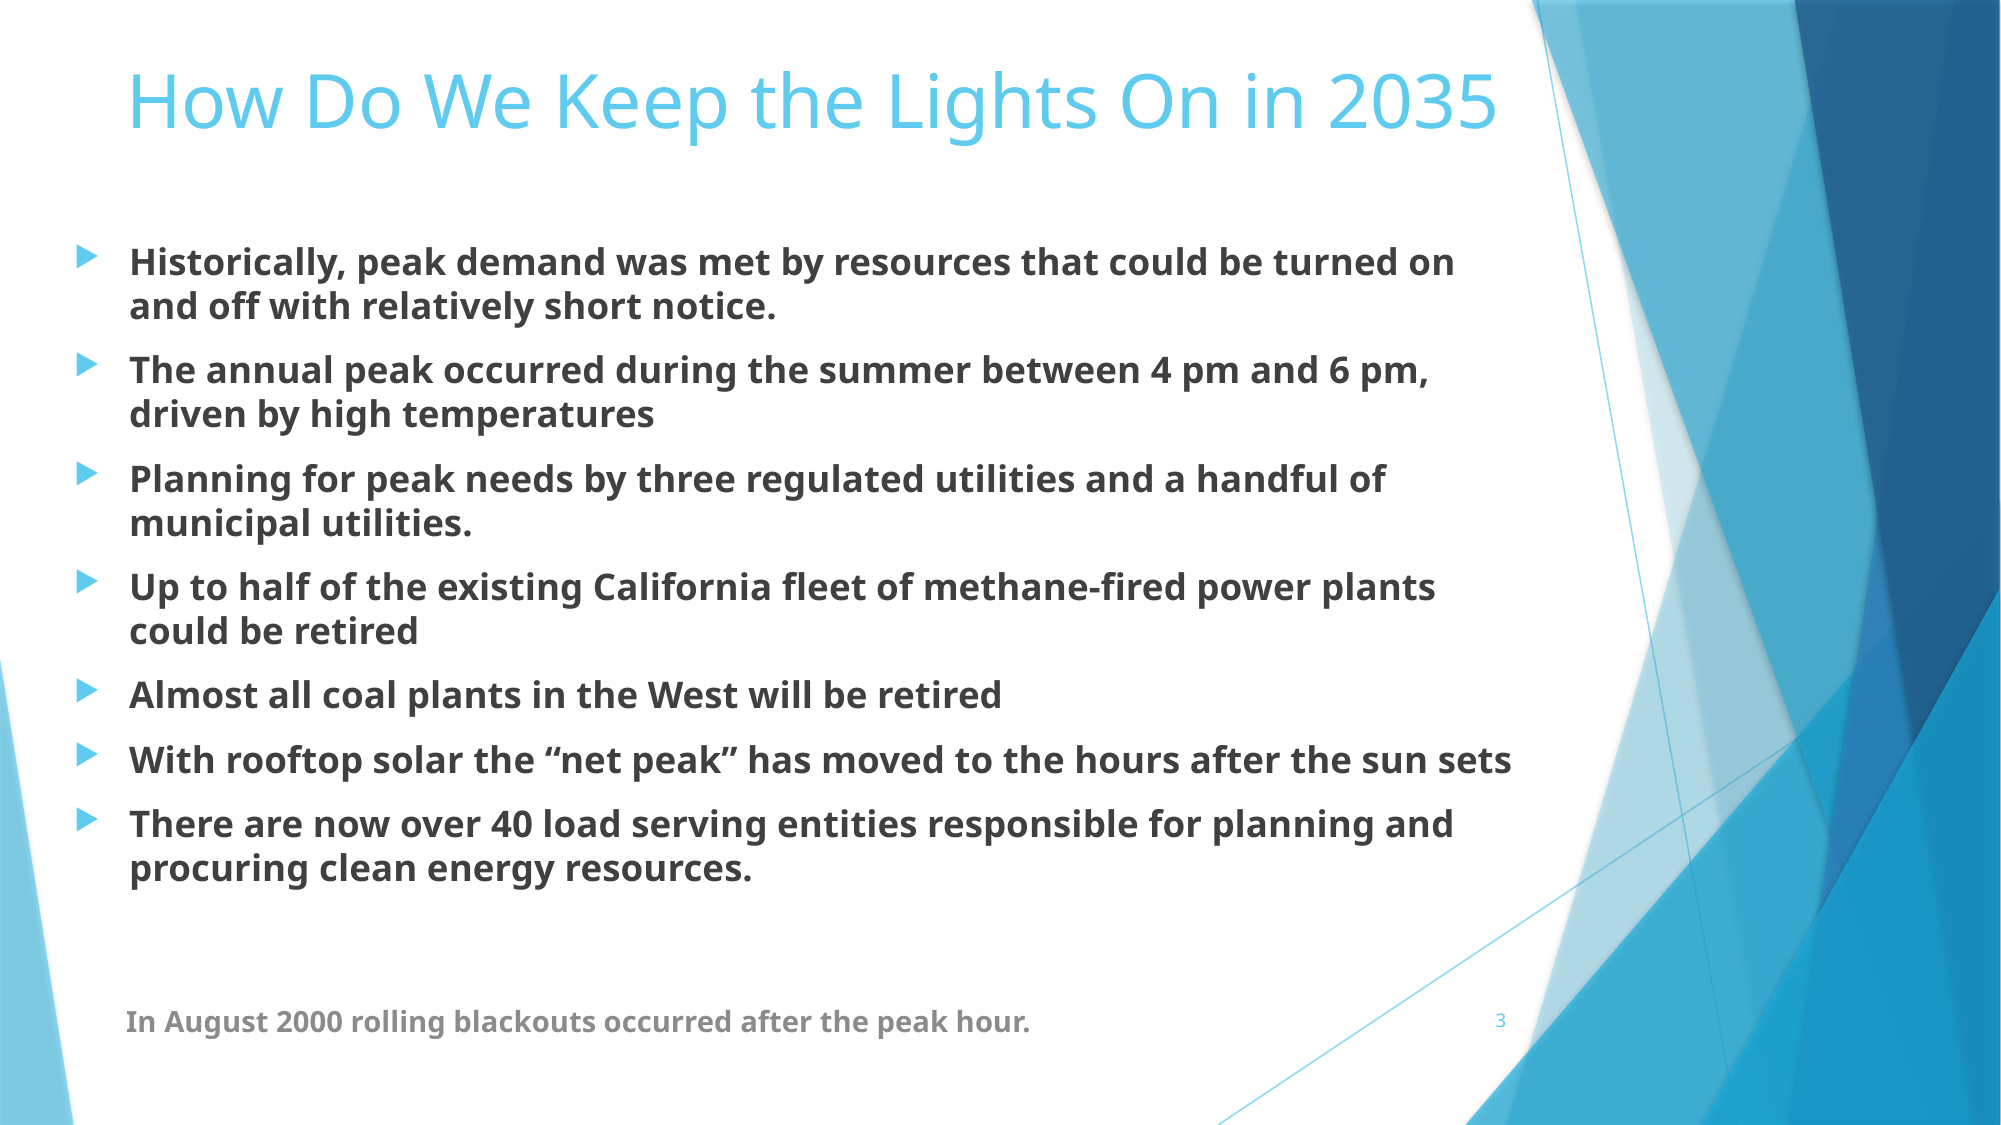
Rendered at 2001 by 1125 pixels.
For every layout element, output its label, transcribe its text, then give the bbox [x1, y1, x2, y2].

list Historically, peak demand was met by resources that could be turned on and off with relatively short notice. The annual peak occurred during the summer between 4 pm and 6 pm, driven by high temperatures Planning for peak needs by three regulated utilities and a handful of municipal utilities. Up to half of the existing California fleet of methane-fired power plants could be retired Almost all coal plants in the West will be retired With rooftop solar the “net peak” has moved to the hours after the sun sets There are now over 40 load serving entities responsible for planning and procuring clean energy resources. [59, 166, 1536, 938]
slide_number 3 [1409, 991, 1522, 1051]
title How Do We Keep the Lights On in 2035 [111, 46, 1522, 166]
footer In August 2000 rolling blackouts occurred after the peak hour. [111, 991, 1145, 1051]
